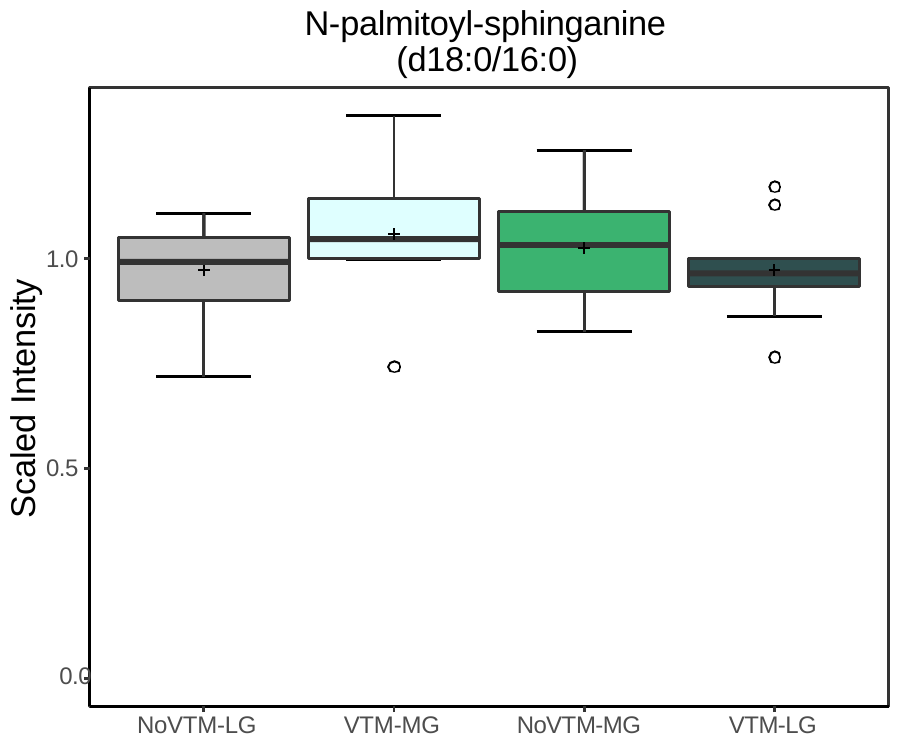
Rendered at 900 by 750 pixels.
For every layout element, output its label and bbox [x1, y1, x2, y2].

title [130, 0, 770, 86]
text_box [1, 274, 82, 521]
footer [57, 661, 95, 750]
text_box [83, 86, 891, 738]
slide_number [134, 713, 290, 750]
text_box [44, 241, 82, 272]
